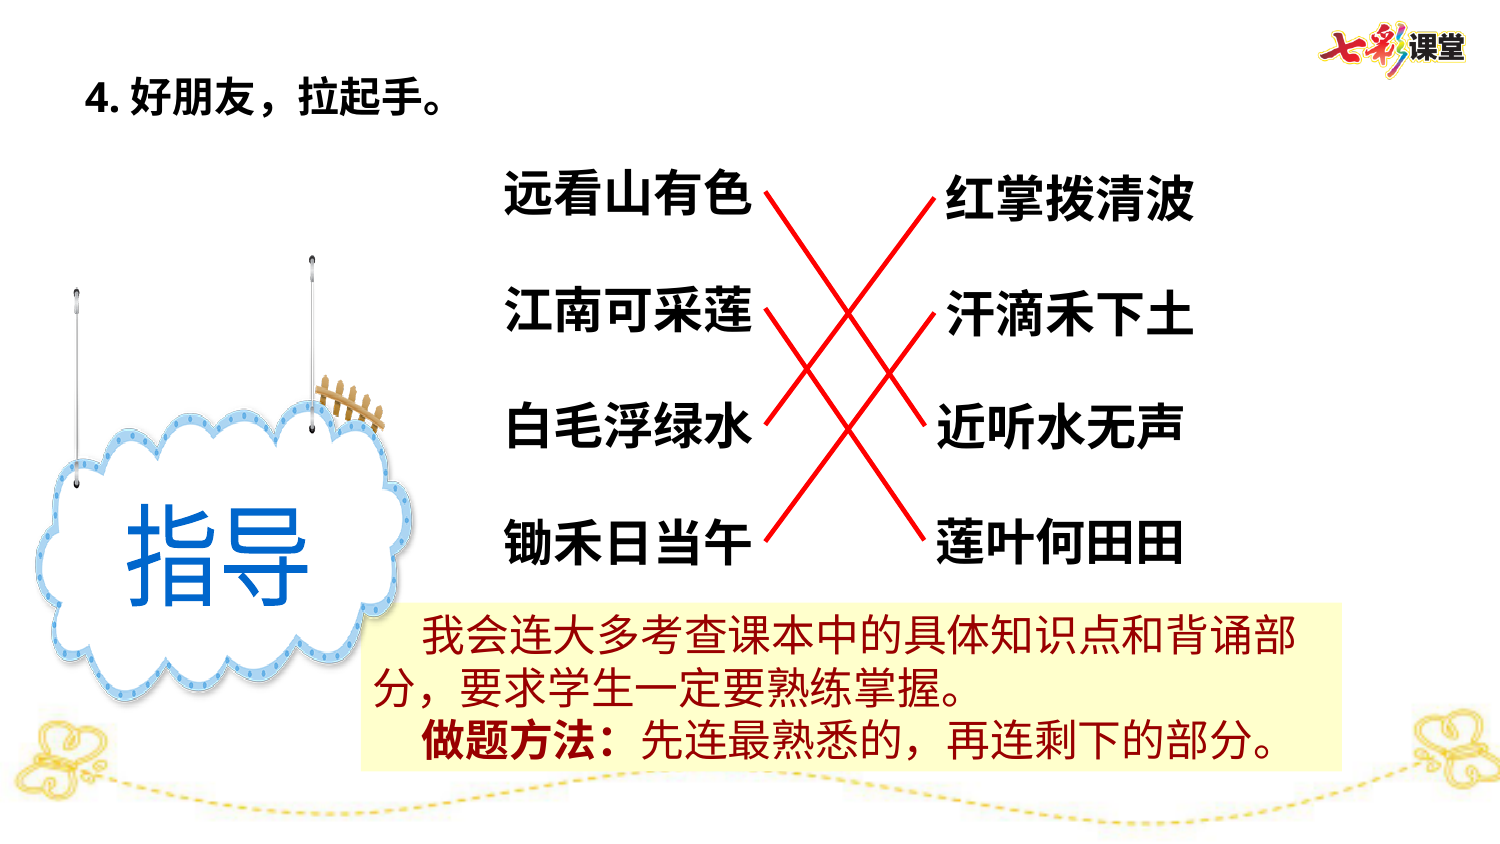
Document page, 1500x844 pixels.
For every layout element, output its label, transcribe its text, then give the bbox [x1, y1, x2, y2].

text_box 远看山有色 [492, 155, 766, 228]
text_box 近听水无声 [933, 390, 1198, 462]
picture [0, 0, 1500, 844]
text_box 莲叶何田田 [924, 504, 1197, 576]
text_box 红掌拨清波 [934, 161, 1208, 234]
text_box 我会连大多考查课本中的具体知识点和背诵部分，要求学生一定要熟练掌握。 做题方法：先连最熟悉的，再连剩下的部分。 [360, 602, 1342, 772]
text_box 4.好朋友，拉起手。 [73, 65, 477, 127]
text_box 白毛浮绿水 [492, 389, 766, 461]
text_box 锄禾日当午 [492, 505, 766, 578]
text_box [767, 197, 933, 312]
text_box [767, 312, 933, 542]
text_box 江南可采莲 [492, 272, 766, 344]
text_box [767, 191, 924, 197]
text_box 汗滴禾下土 [934, 277, 1208, 349]
